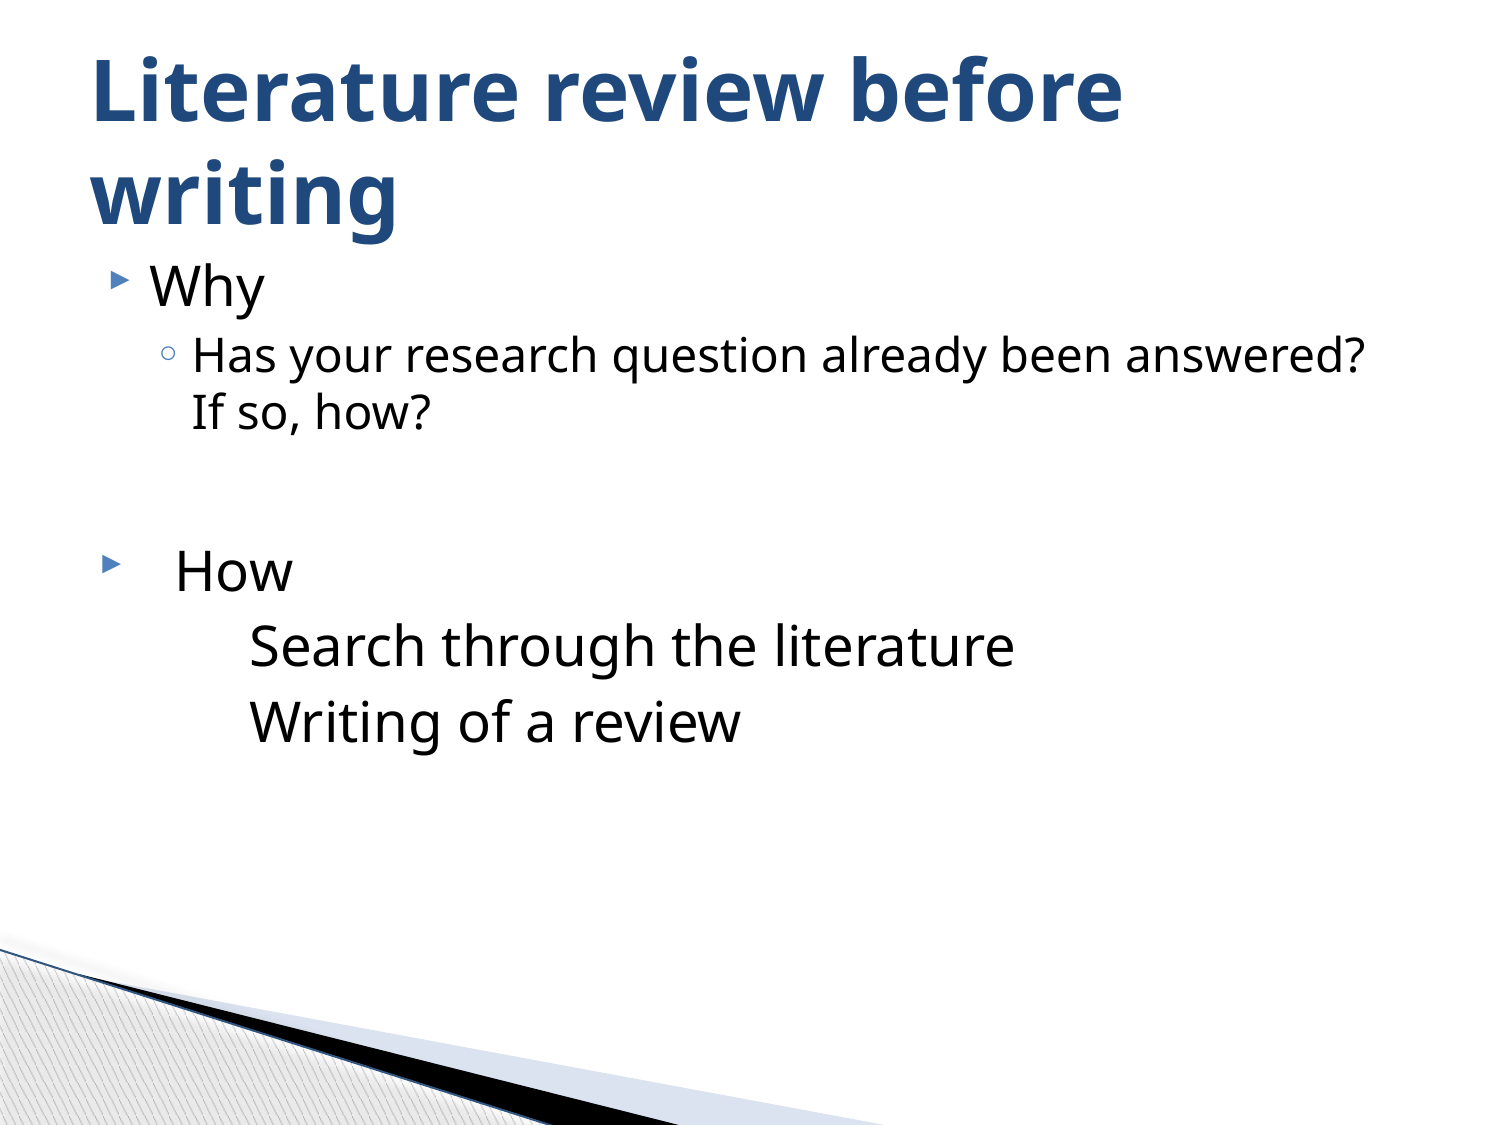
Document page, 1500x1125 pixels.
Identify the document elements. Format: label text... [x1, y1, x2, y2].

title Literature review before writing [75, 45, 1425, 233]
list Why Has your research question already been answered? If so, how? How Search through the literature Writing of a review [75, 243, 1425, 986]
